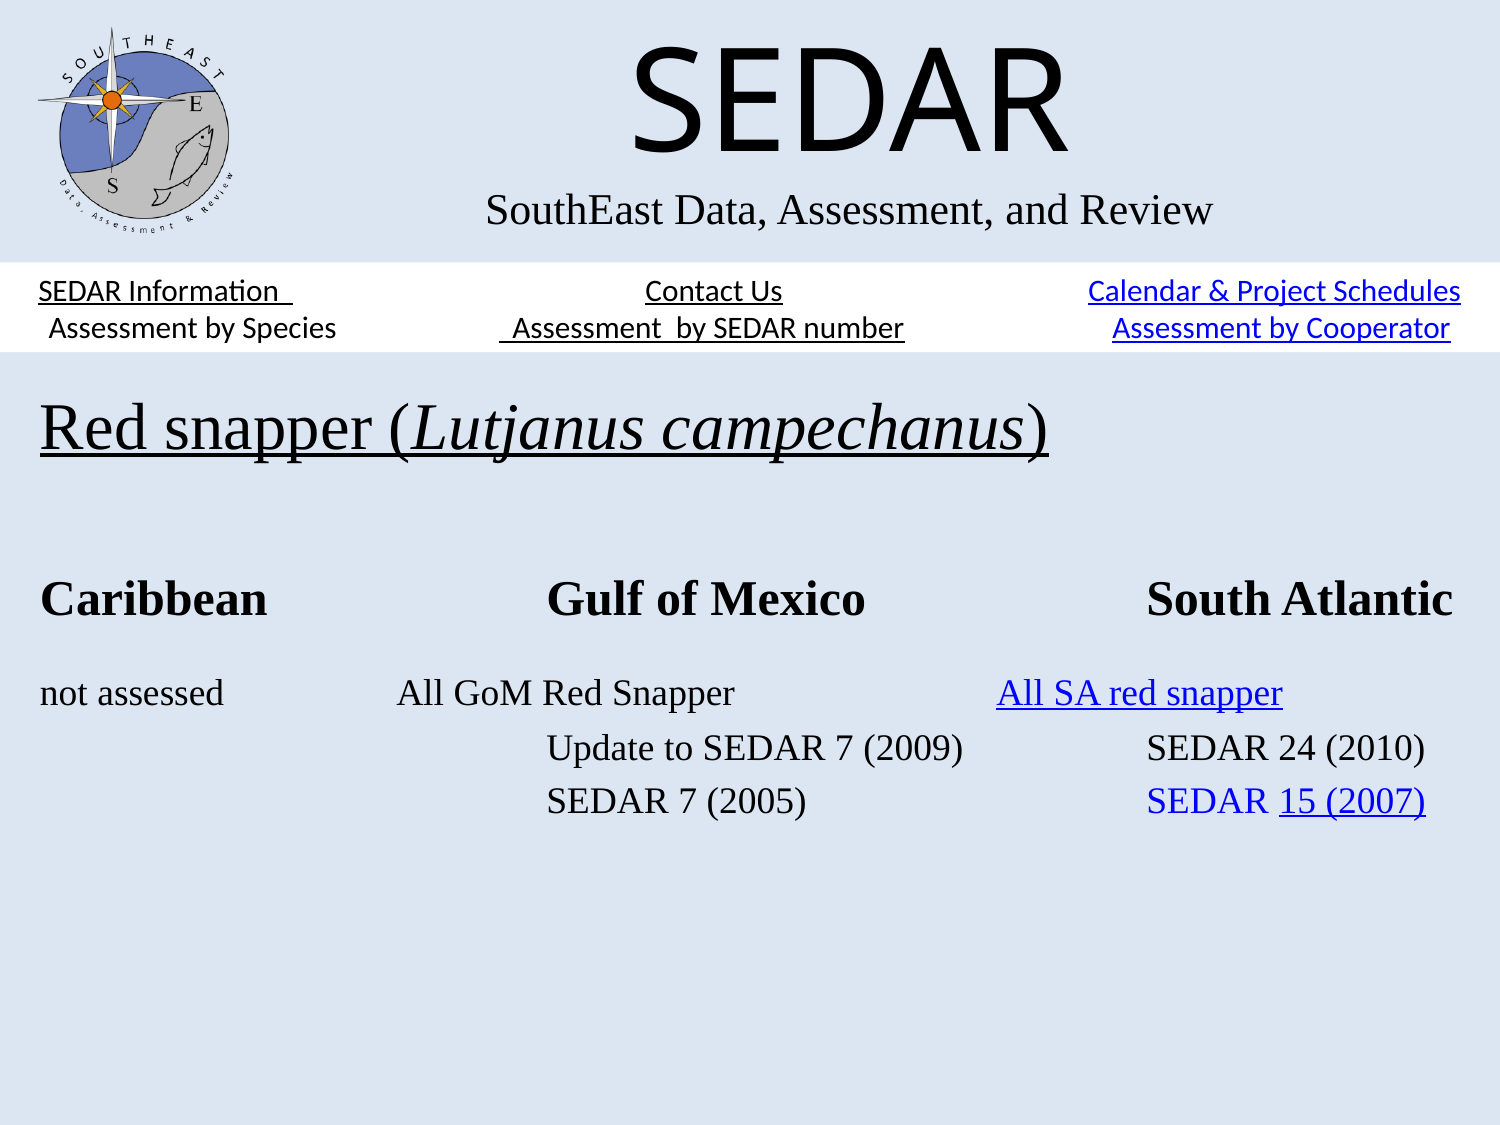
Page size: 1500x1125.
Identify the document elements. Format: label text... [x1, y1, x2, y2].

text_box SEDAR SouthEast Data, Assessment, and Review [350, 0, 1350, 242]
text_box SEDAR Information Contact Us Calendar & Project Schedules Assessment by Species Assessment by SEDAR number Assessment by Cooperator [0, 262, 1500, 353]
list Red snapper (Lutjanus campechanus) Caribbean Gulf of Mexico South Atlantic not assessed All GoM Red Snapper All SA red snapper Update to SEDAR 7 (2009) SEDAR 24 (2010) SEDAR 7 (2005) SEDAR 15 (2007) [24, 375, 1475, 1075]
picture [37, 24, 238, 238]
